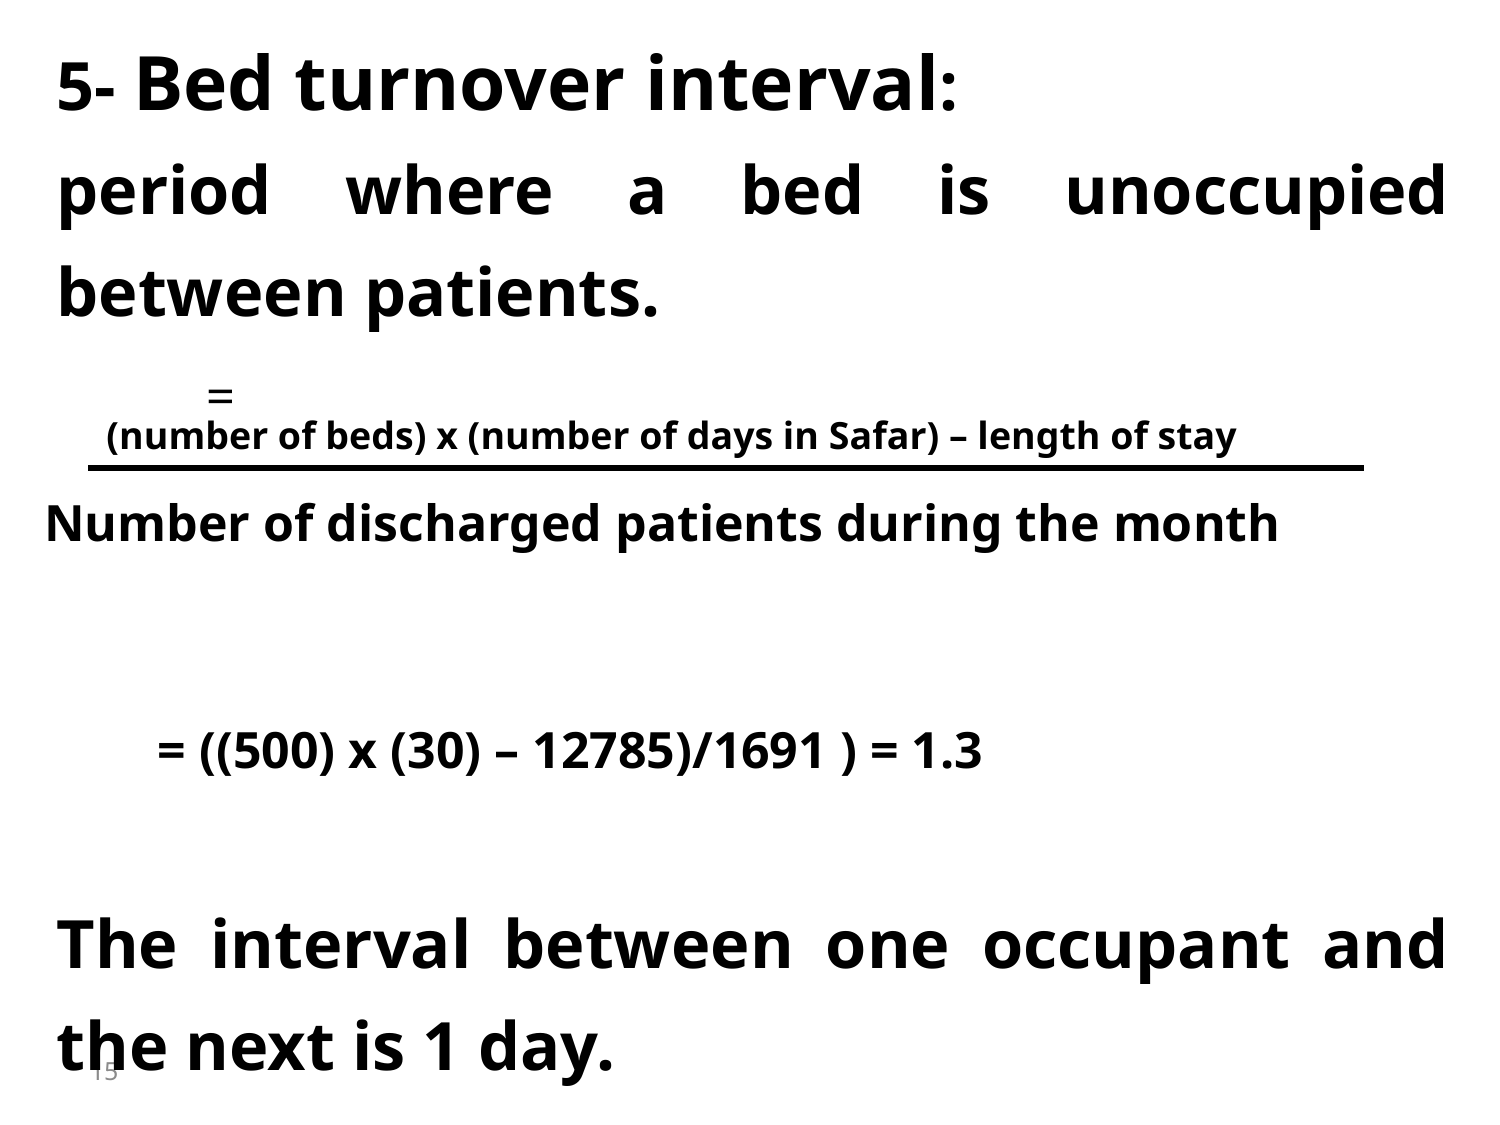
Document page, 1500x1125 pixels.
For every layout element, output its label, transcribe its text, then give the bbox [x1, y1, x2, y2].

text_box 5- Bed turnover interval: period where a bed is unoccupied between patients. = = ((500) x (30) – 12785)/1691 ) = 1.3 The interval between one occupant and the next is 1 day. [41, 28, 1466, 1092]
text_box Number of discharged patients during the month [29, 484, 1424, 560]
slide_number 15 [75, 1042, 425, 1103]
text_box (number of beds) x (number of days in Safar) – length of stay [91, 404, 1415, 465]
